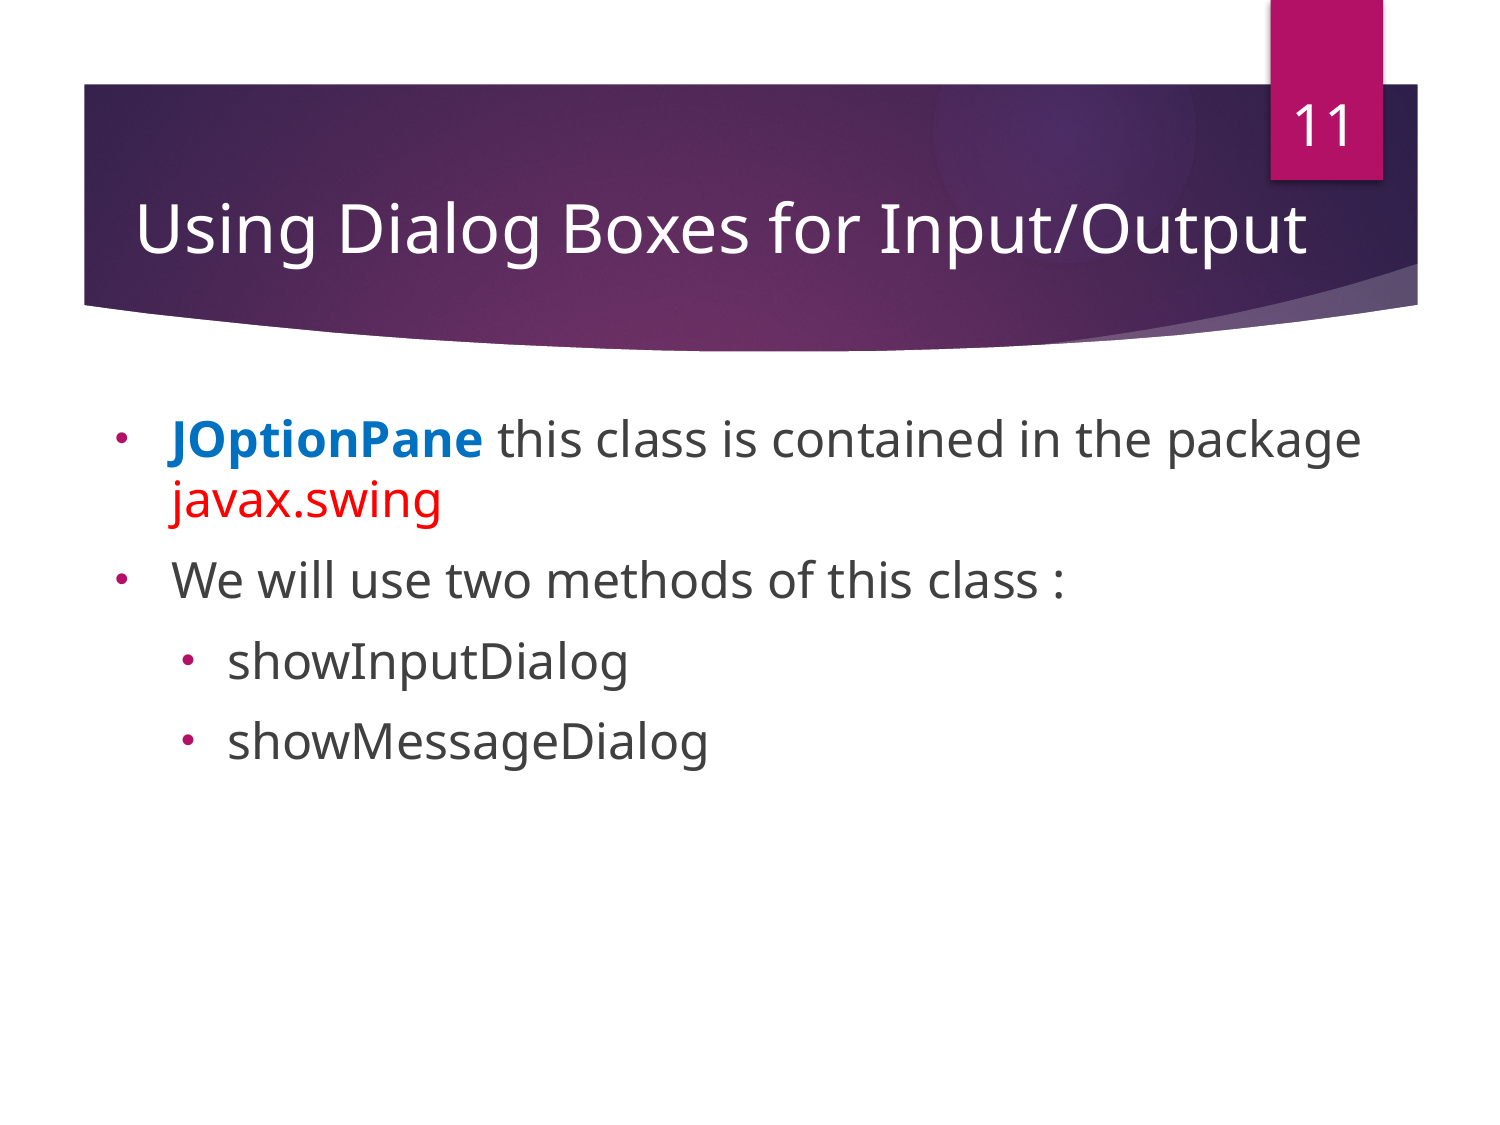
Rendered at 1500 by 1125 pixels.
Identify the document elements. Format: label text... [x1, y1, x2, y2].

list JOptionPane this class is contained in the package javax.swing We will use two methods of this class : showInputDialog showMessageDialog [99, 399, 1441, 980]
slide_number 11 [1259, 48, 1390, 175]
title Using Dialog Boxes for Input/Output [119, 168, 1341, 285]
